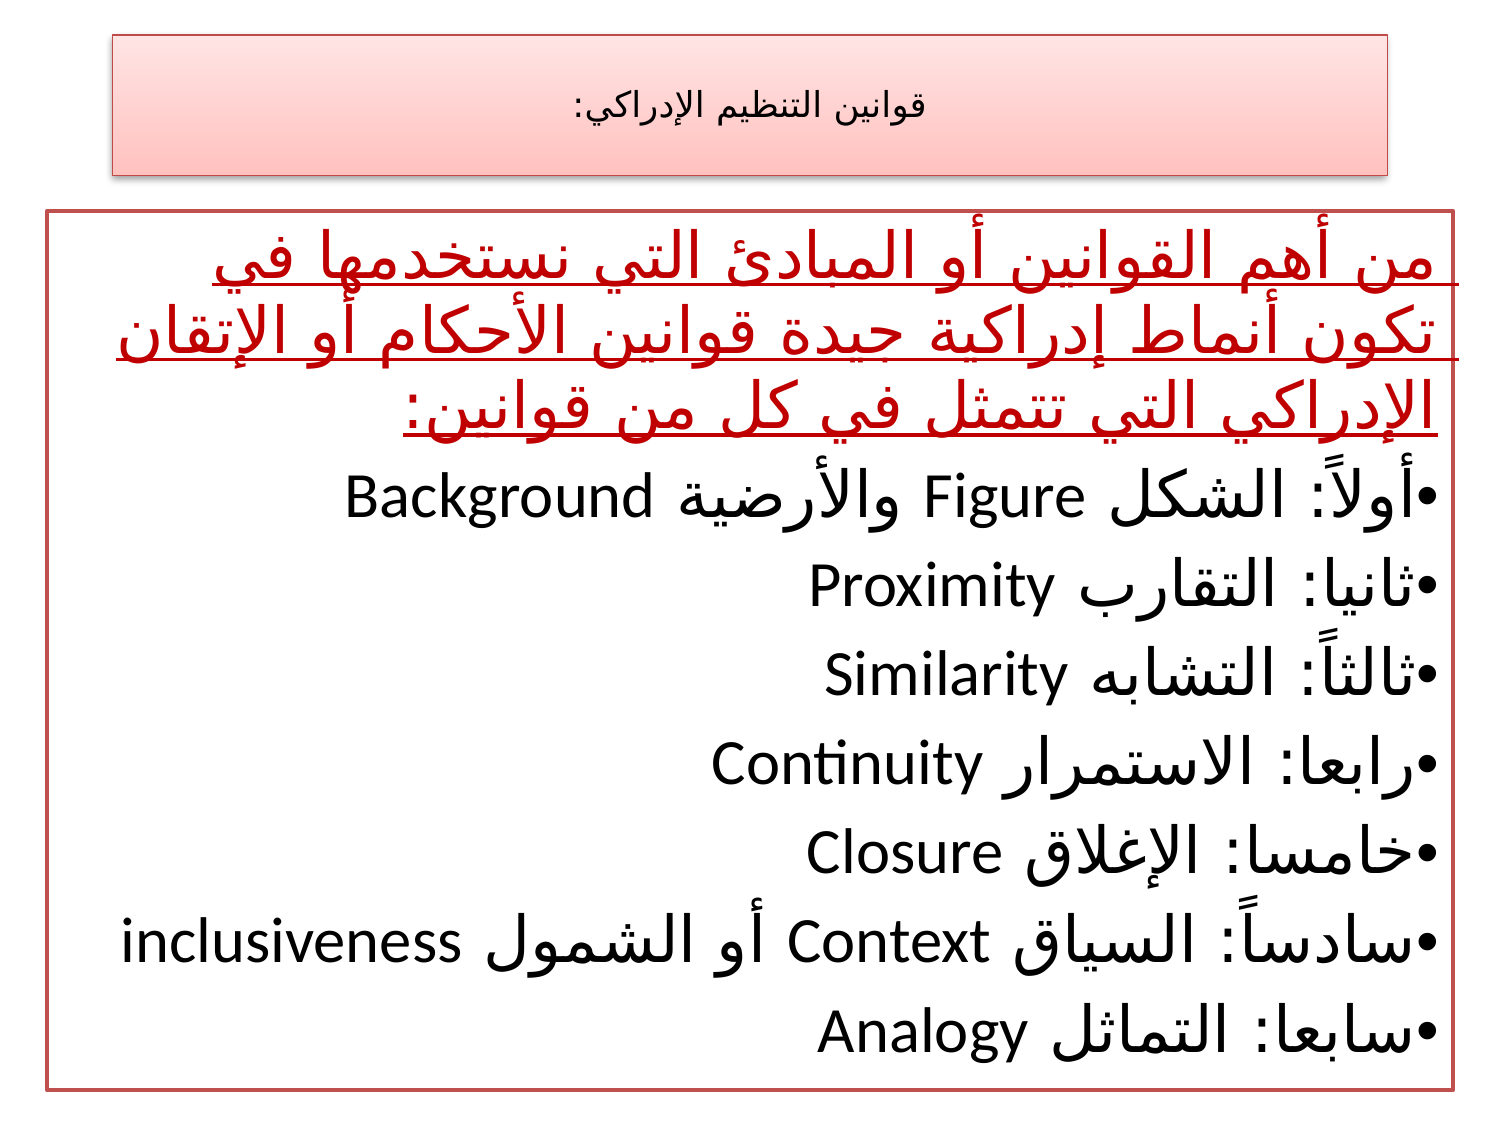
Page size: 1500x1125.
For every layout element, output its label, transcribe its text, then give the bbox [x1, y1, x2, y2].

title قوانين التنظيم الإدراكي: [112, 34, 1388, 176]
subtitle من أهم القوانين أو المبادئ التي نستخدمها في تكون أنماط إدراكية جيدة قوانين الأحكام أو الإتقان الإدراكي التي تتمثل في كل من قوانين: أولاً: الشكل Figure والأرضية Background ثانيا: التقارب Proximity ثالثاً: التشابه Similarity رابعا: الاستمرار Continuity خامسا: الإغلاق Closure سادساً: السياق Context أو الشمول inclusiveness سابعا: التماثل Analogy [45, 209, 1455, 1092]
